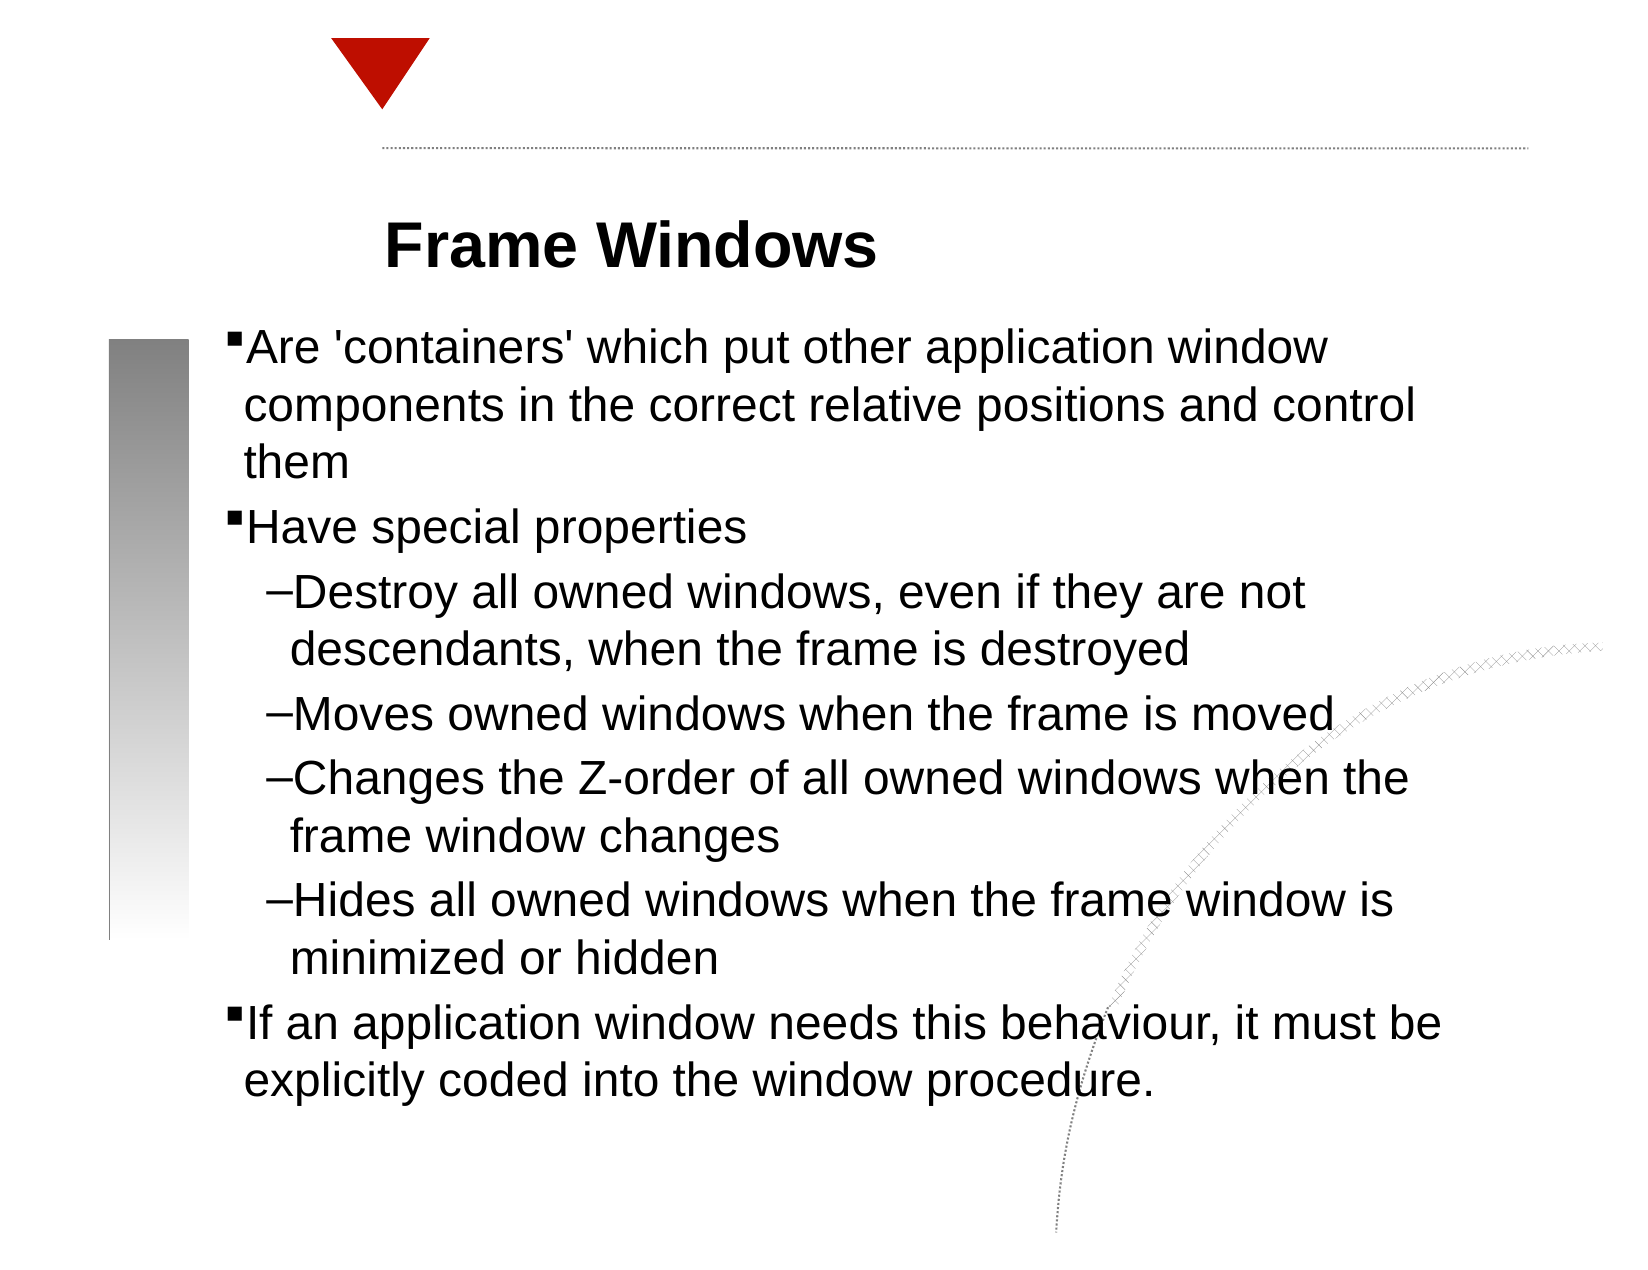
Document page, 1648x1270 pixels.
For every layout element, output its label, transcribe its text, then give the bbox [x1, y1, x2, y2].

text_box Are 'containers' which put other application window components in the correct relative positions and control them Have special properties Destroy all owned windows, even if they are not descendants, when the frame is destroyed Moves owned windows when the frame is moved Changes the Z-order of all owned windows when the frame window changes Hides all owned windows when the frame window is minimized or hidden If an application window needs this behaviour, it must be explicitly coded into the window procedure. [223, 315, 1532, 1107]
text_box Frame Windows [384, 202, 1538, 281]
